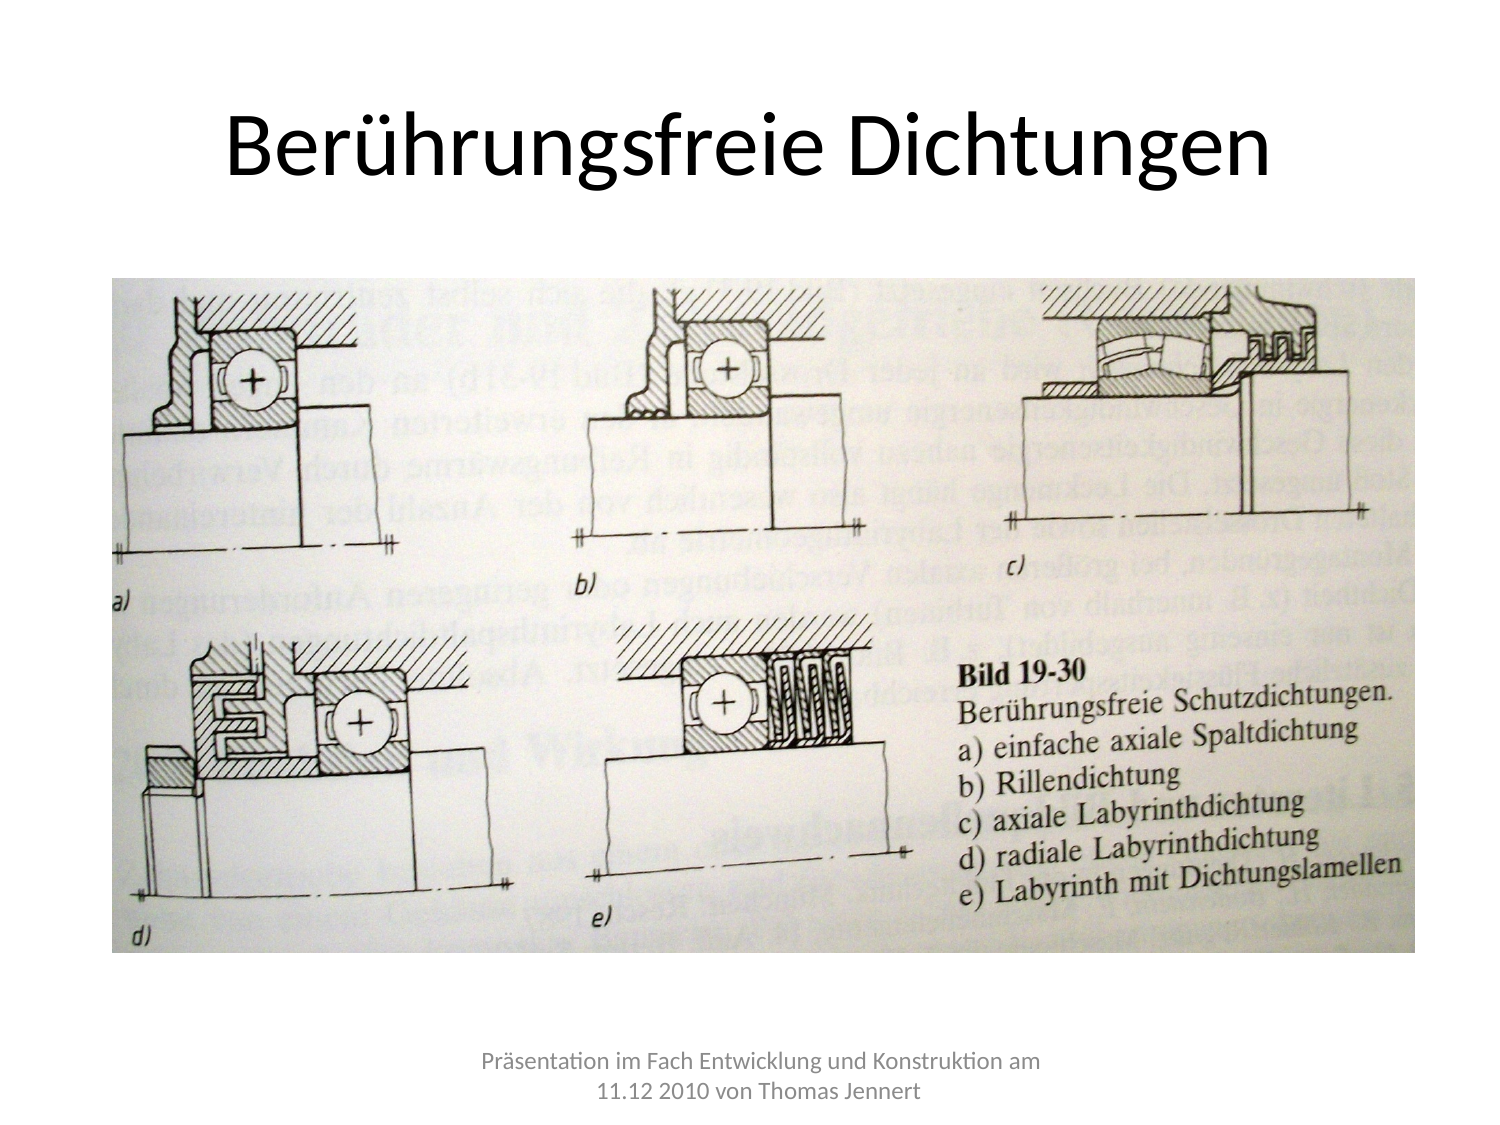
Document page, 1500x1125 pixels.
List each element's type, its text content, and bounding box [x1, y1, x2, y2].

footer Präsentation im Fach Entwicklung und Konstruktion am 11.12 2010 von Thomas Jennert [466, 1046, 1058, 1103]
title Berührungsfreie Dichtungen [75, 45, 1425, 233]
picture [111, 278, 1415, 953]
